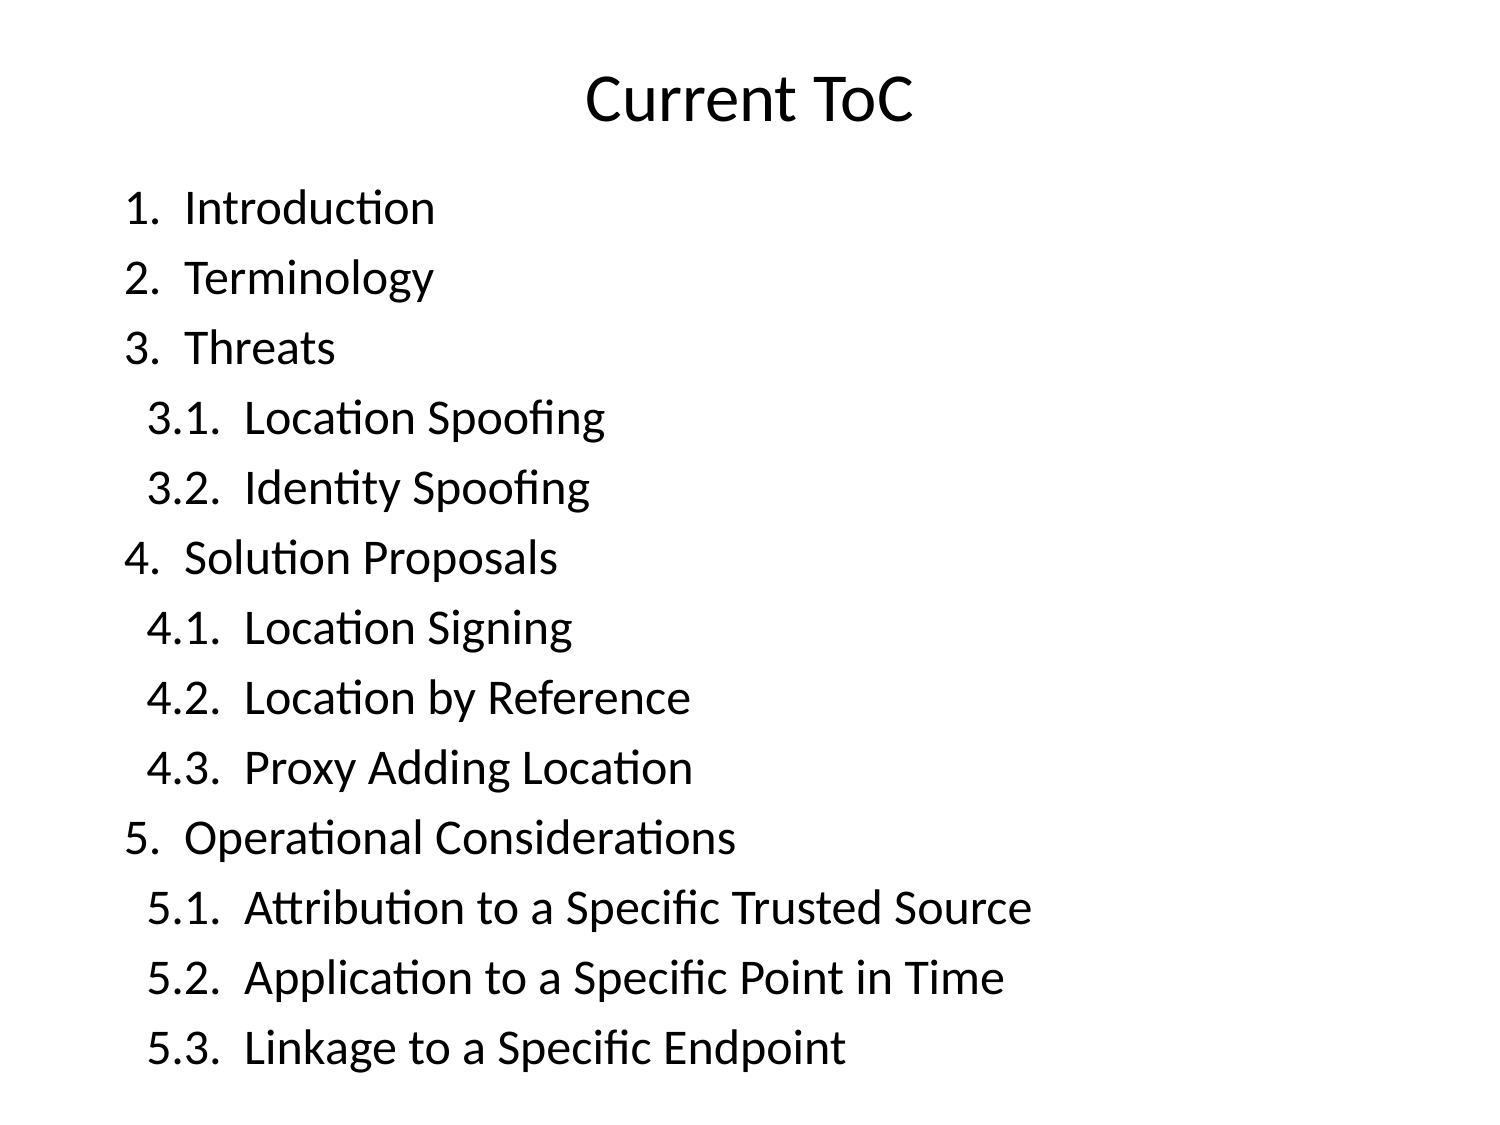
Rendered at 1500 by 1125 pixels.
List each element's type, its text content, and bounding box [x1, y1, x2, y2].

title Current ToC [75, 45, 1425, 144]
list 1. Introduction 2. Terminology 3. Threats 3.1. Location Spoofing 3.2. Identity Spoofing 4. Solution Proposals 4.1. Location Signing 4.2. Location by Reference 4.3. Proxy Adding Location 5. Operational Considerations 5.1. Attribution to a Specific Trusted Source 5.2. Application to a Specific Point in Time 5.3. Linkage to a Specific Endpoint [75, 167, 1425, 1005]
